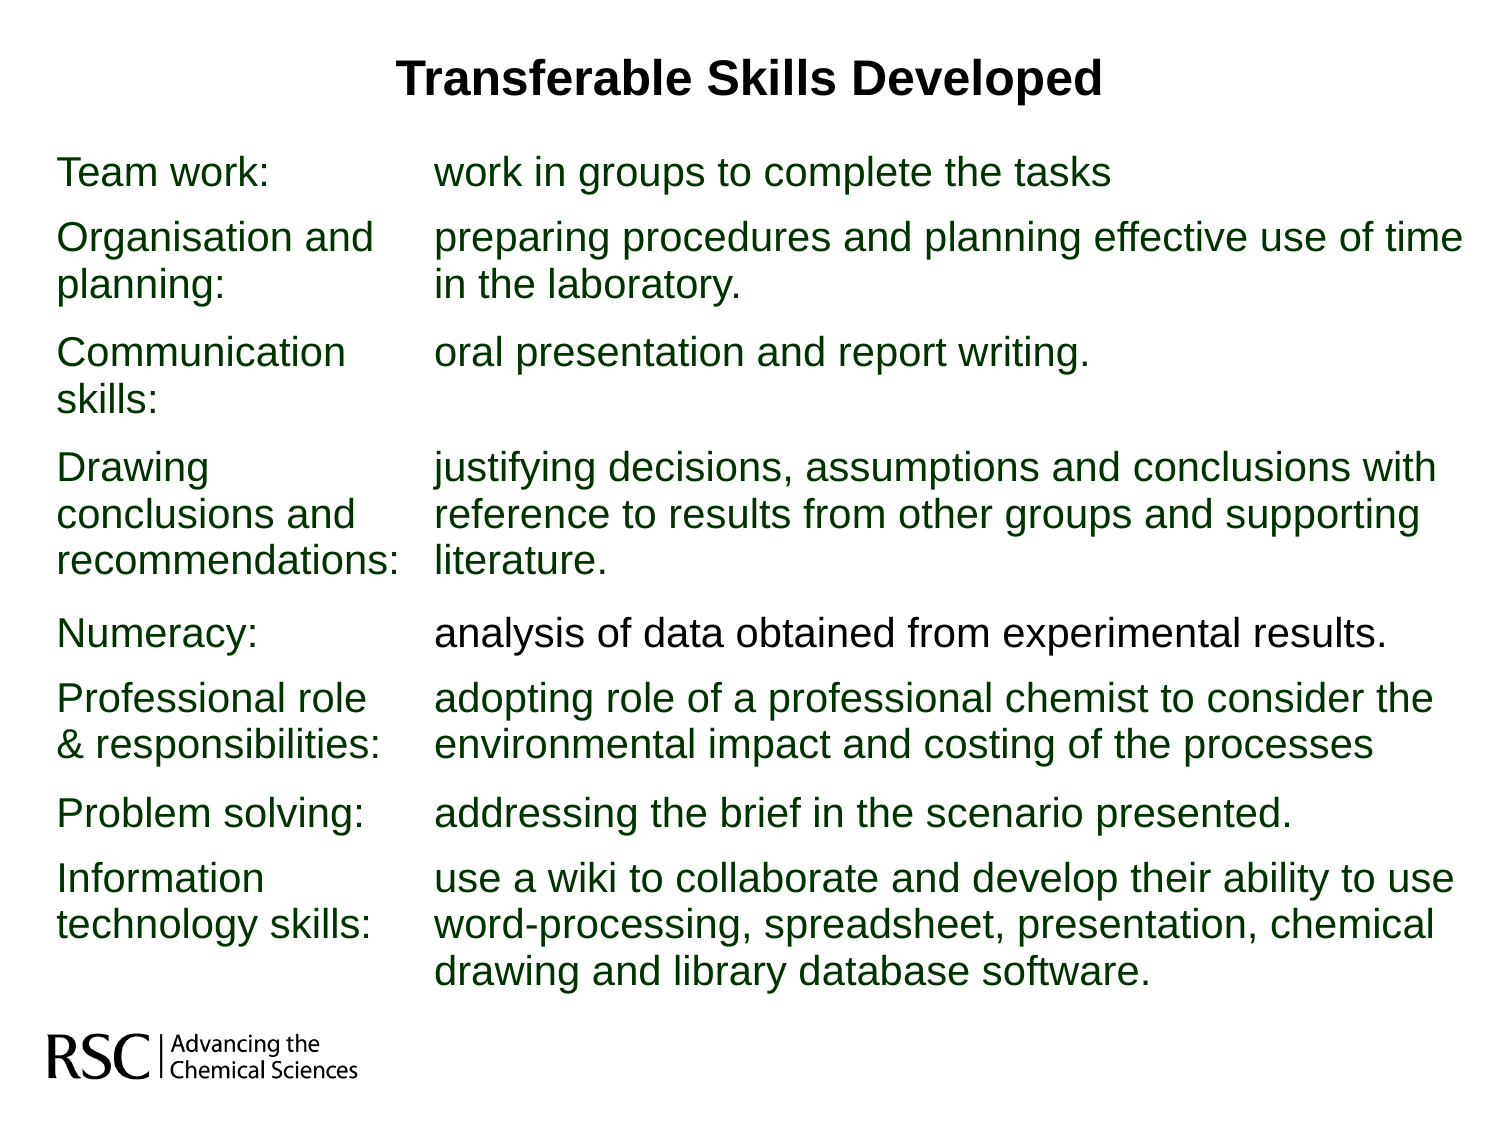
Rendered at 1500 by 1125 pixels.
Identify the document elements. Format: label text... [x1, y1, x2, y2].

table_cell adopting role of a professional chemist to consider the environmental impact and costing of the processes [419, 667, 1482, 782]
table_cell oral presentation and report writing. [419, 322, 1482, 437]
table_header Team work: [41, 141, 419, 206]
table_cell justifying decisions, assumptions and conclusions with reference to results from other groups and supporting literature. [419, 437, 1482, 602]
table_cell analysis of data obtained from experimental results. [419, 602, 1482, 667]
table_cell Drawing conclusions and recommendations: [41, 437, 419, 602]
table_cell Communication skills: [41, 322, 419, 437]
table_cell addressing the brief in the scenario presented. [419, 782, 1482, 847]
table_cell Numeracy: [41, 602, 419, 667]
table_cell Organisation and planning: [41, 206, 419, 322]
text_box Transferable Skills Developed [117, 37, 1383, 113]
table_cell use a wiki to collaborate and develop their ability to use word-processing, spreadsheet, presentation, chemical drawing and library database software. [419, 847, 1482, 1012]
table_cell Information technology skills: [41, 847, 419, 1012]
table_cell Problem solving: [41, 782, 419, 847]
table_cell preparing procedures and planning effective use of time in the laboratory. [419, 206, 1482, 322]
table_cell Professional role & responsibilities: [41, 667, 419, 782]
table_header work in groups to complete the tasks [419, 141, 1482, 206]
